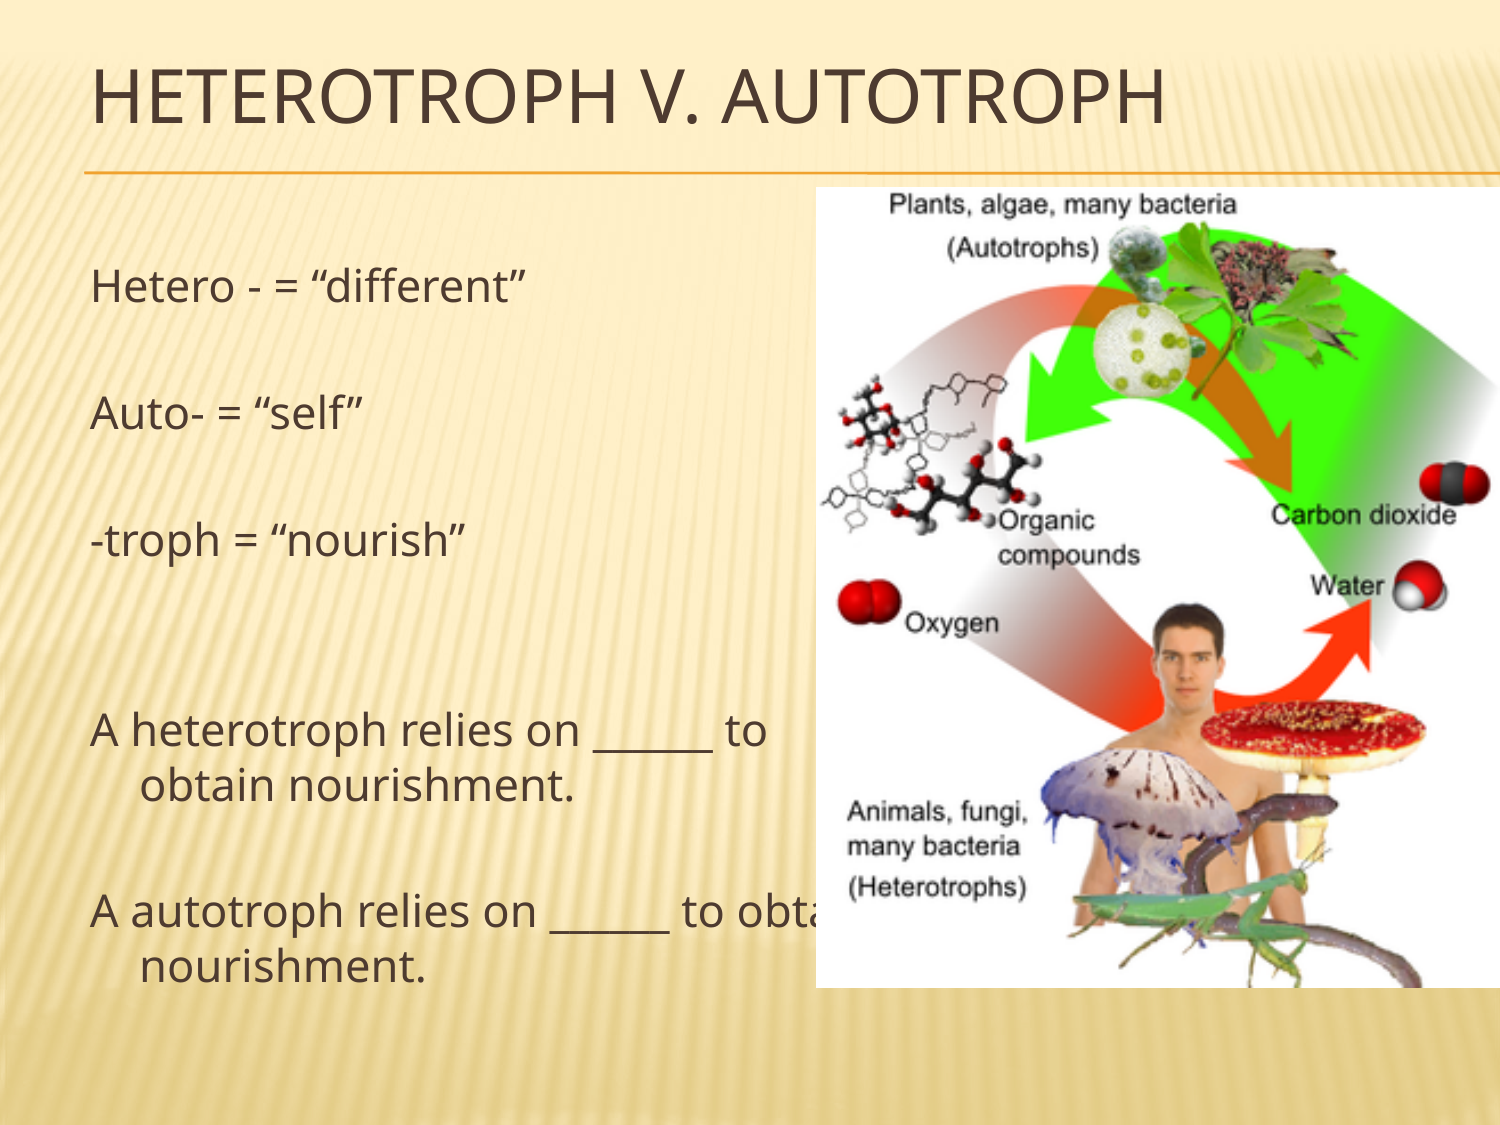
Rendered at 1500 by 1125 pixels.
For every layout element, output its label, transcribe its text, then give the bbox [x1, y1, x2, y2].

picture [815, 187, 1500, 988]
title Heterotroph v. Autotroph [75, 24, 1425, 163]
list Hetero - = “different” Auto- = “self” -troph = “nourish” A heterotroph relies on ______ to obtain nourishment. A autotroph relies on ______ to obtain nourishment. [75, 249, 809, 1000]
